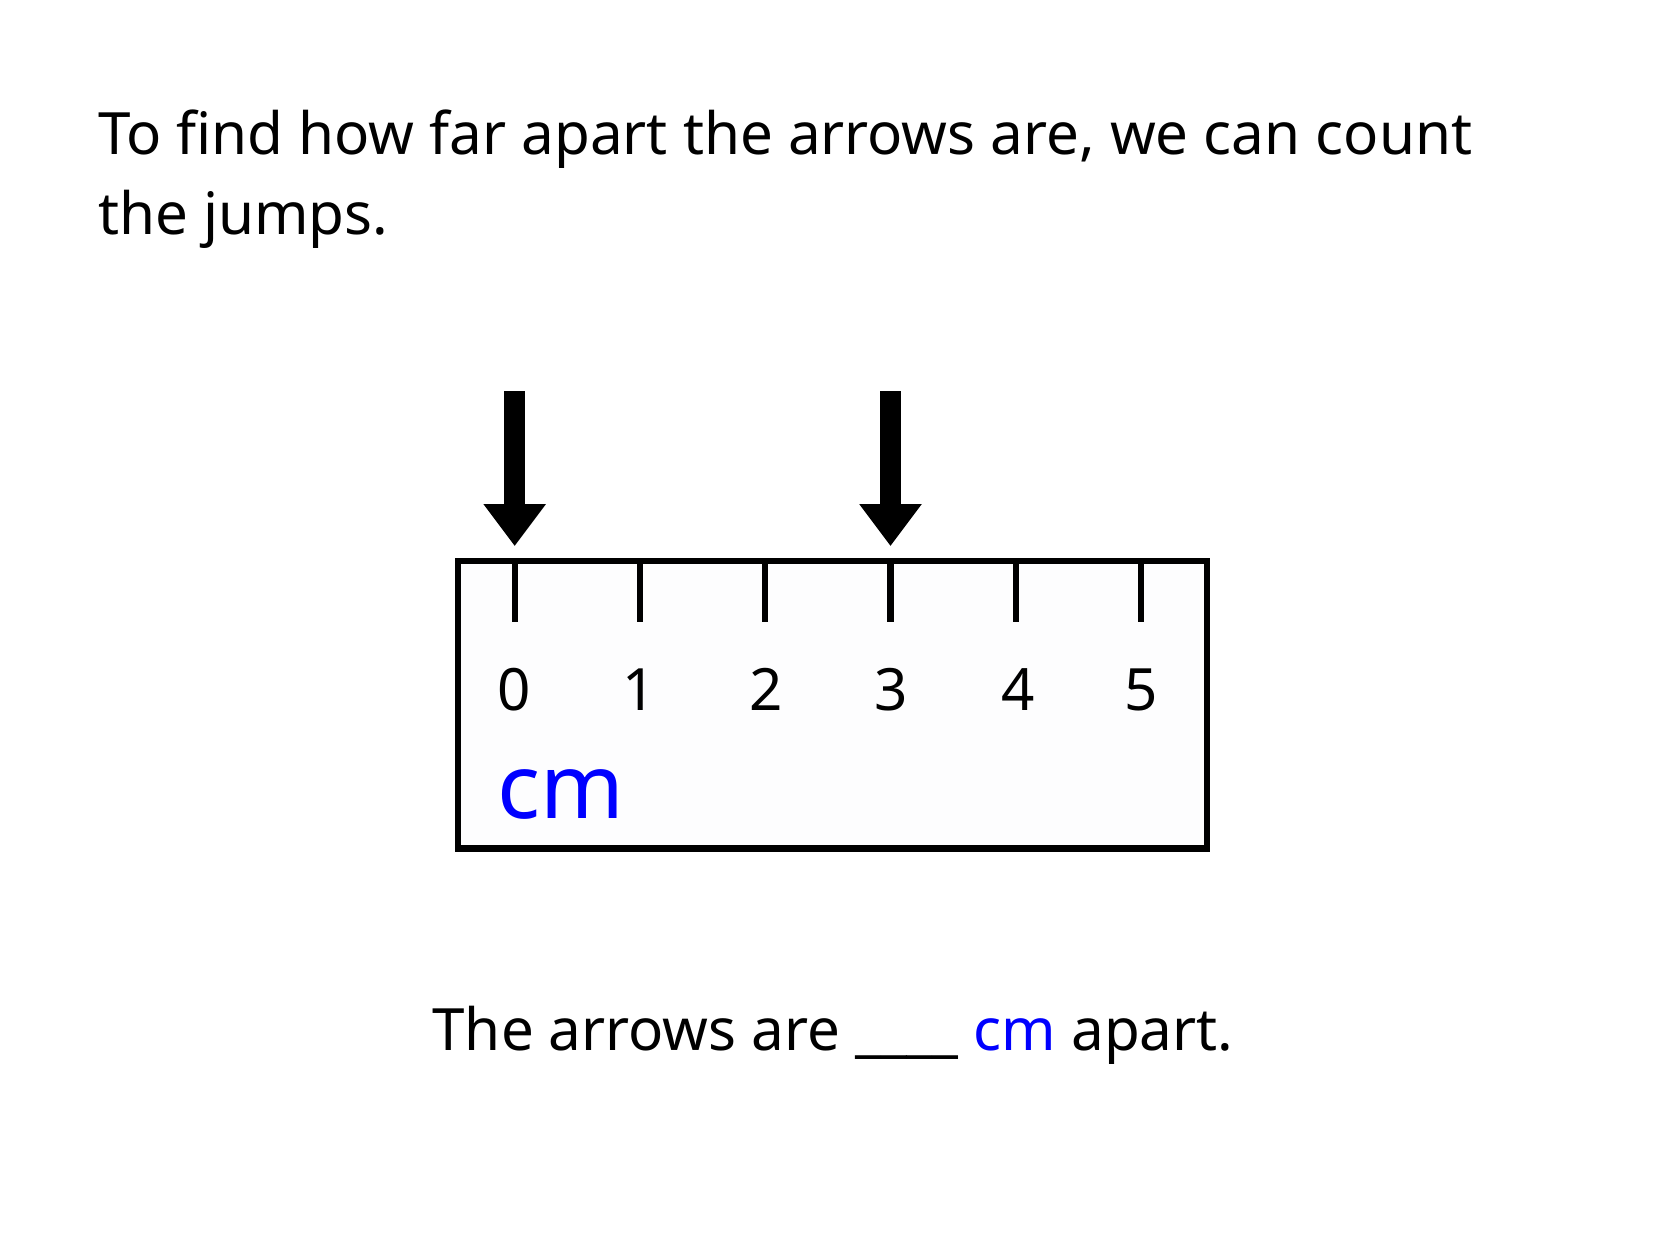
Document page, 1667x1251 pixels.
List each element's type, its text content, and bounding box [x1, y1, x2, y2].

text_box To find how far apart the arrows are, we can count the jumps. [83, 79, 1628, 254]
text_box The arrows are ____ cm apart. [394, 974, 1272, 1070]
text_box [458, 391, 1208, 849]
